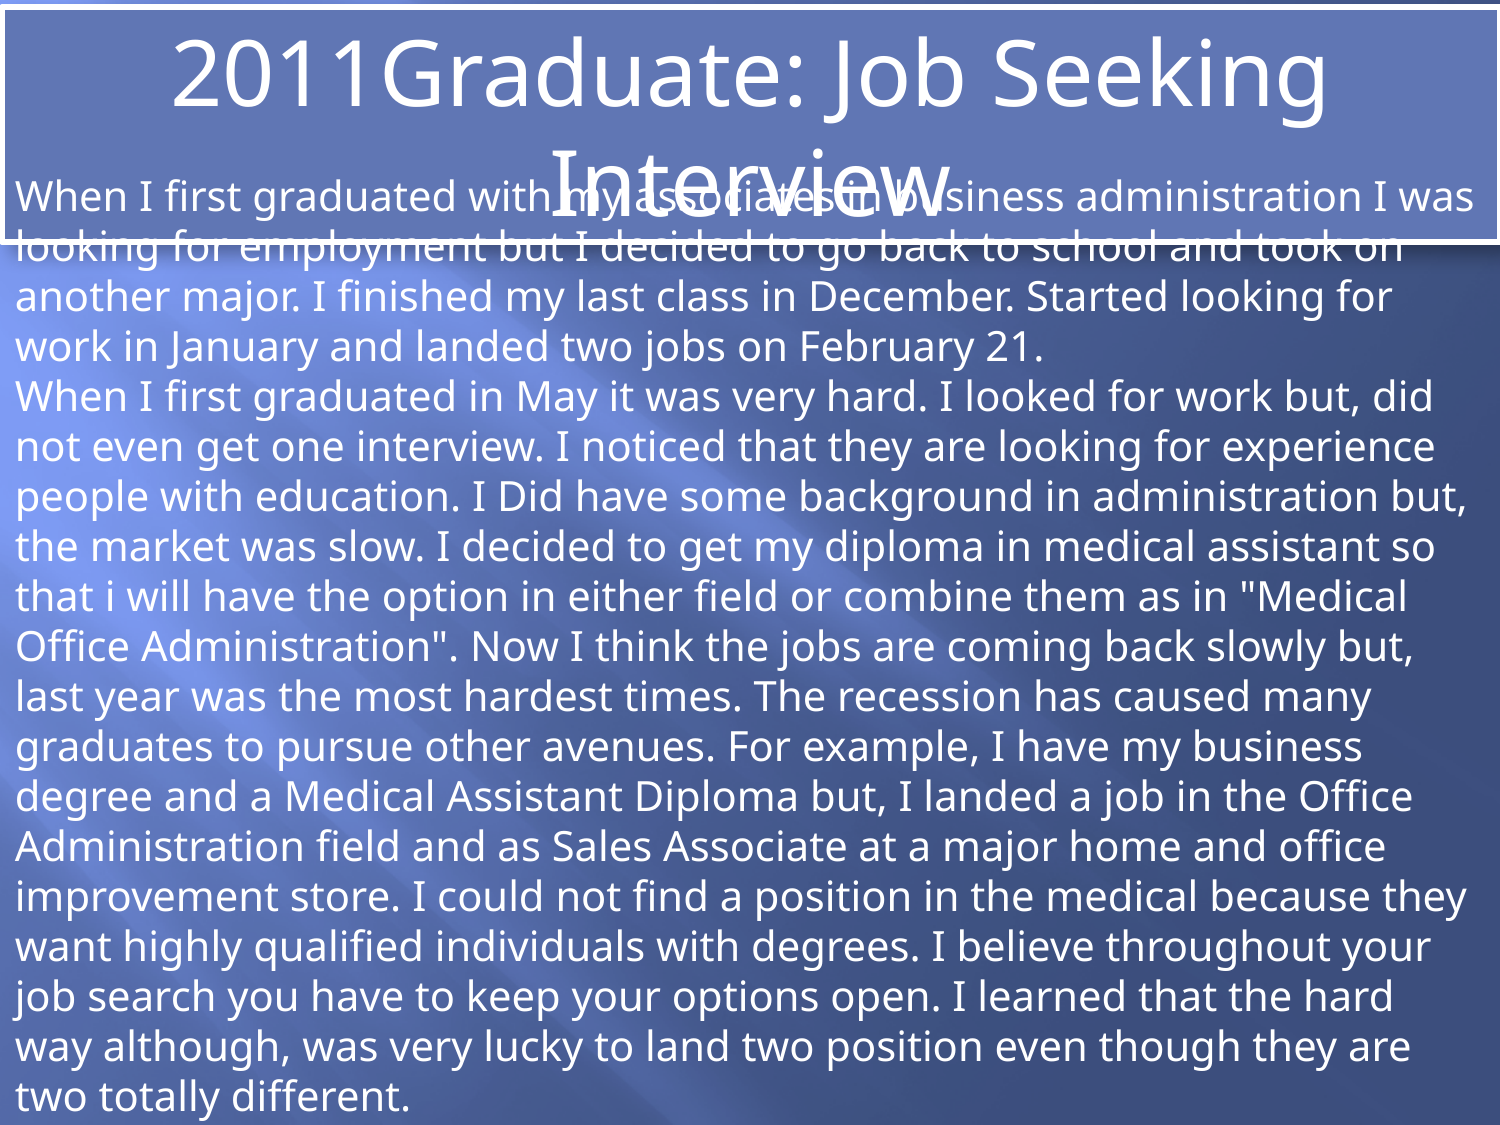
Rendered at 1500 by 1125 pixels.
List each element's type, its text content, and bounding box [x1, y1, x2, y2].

text_box When I first graduated with my associates in business administration I was looking for employment but I decided to go back to school and took on another major. I finished my last class in December. Started looking for work in January and landed two jobs on February 21. When I first graduated in May it was very hard. I looked for work but, did not even get one interview. I noticed that they are looking for experience people with education. I Did have some background in administration but, the market was slow. I decided to get my diploma in medical assistant so that i will have the option in either field or combine them as in "Medical Office Administration". Now I think the jobs are coming back slowly but, last year was the most hardest times. The recession has caused many graduates to pursue other avenues. For example, I have my business degree and a Medical Assistant Diploma but, I landed a job in the Office Administration field and as Sales Associate at a major home and office improvement store. I could not find a position in the medical because they want highly qualified individuals with degrees. I believe throughout your job search you have to keep your options open. I learned that the hard way although, was very lucky to land two position even though they are two totally different. [0, 162, 1498, 1125]
text_box 2011Graduate: Job Seeking Interview [0, 4, 1500, 245]
